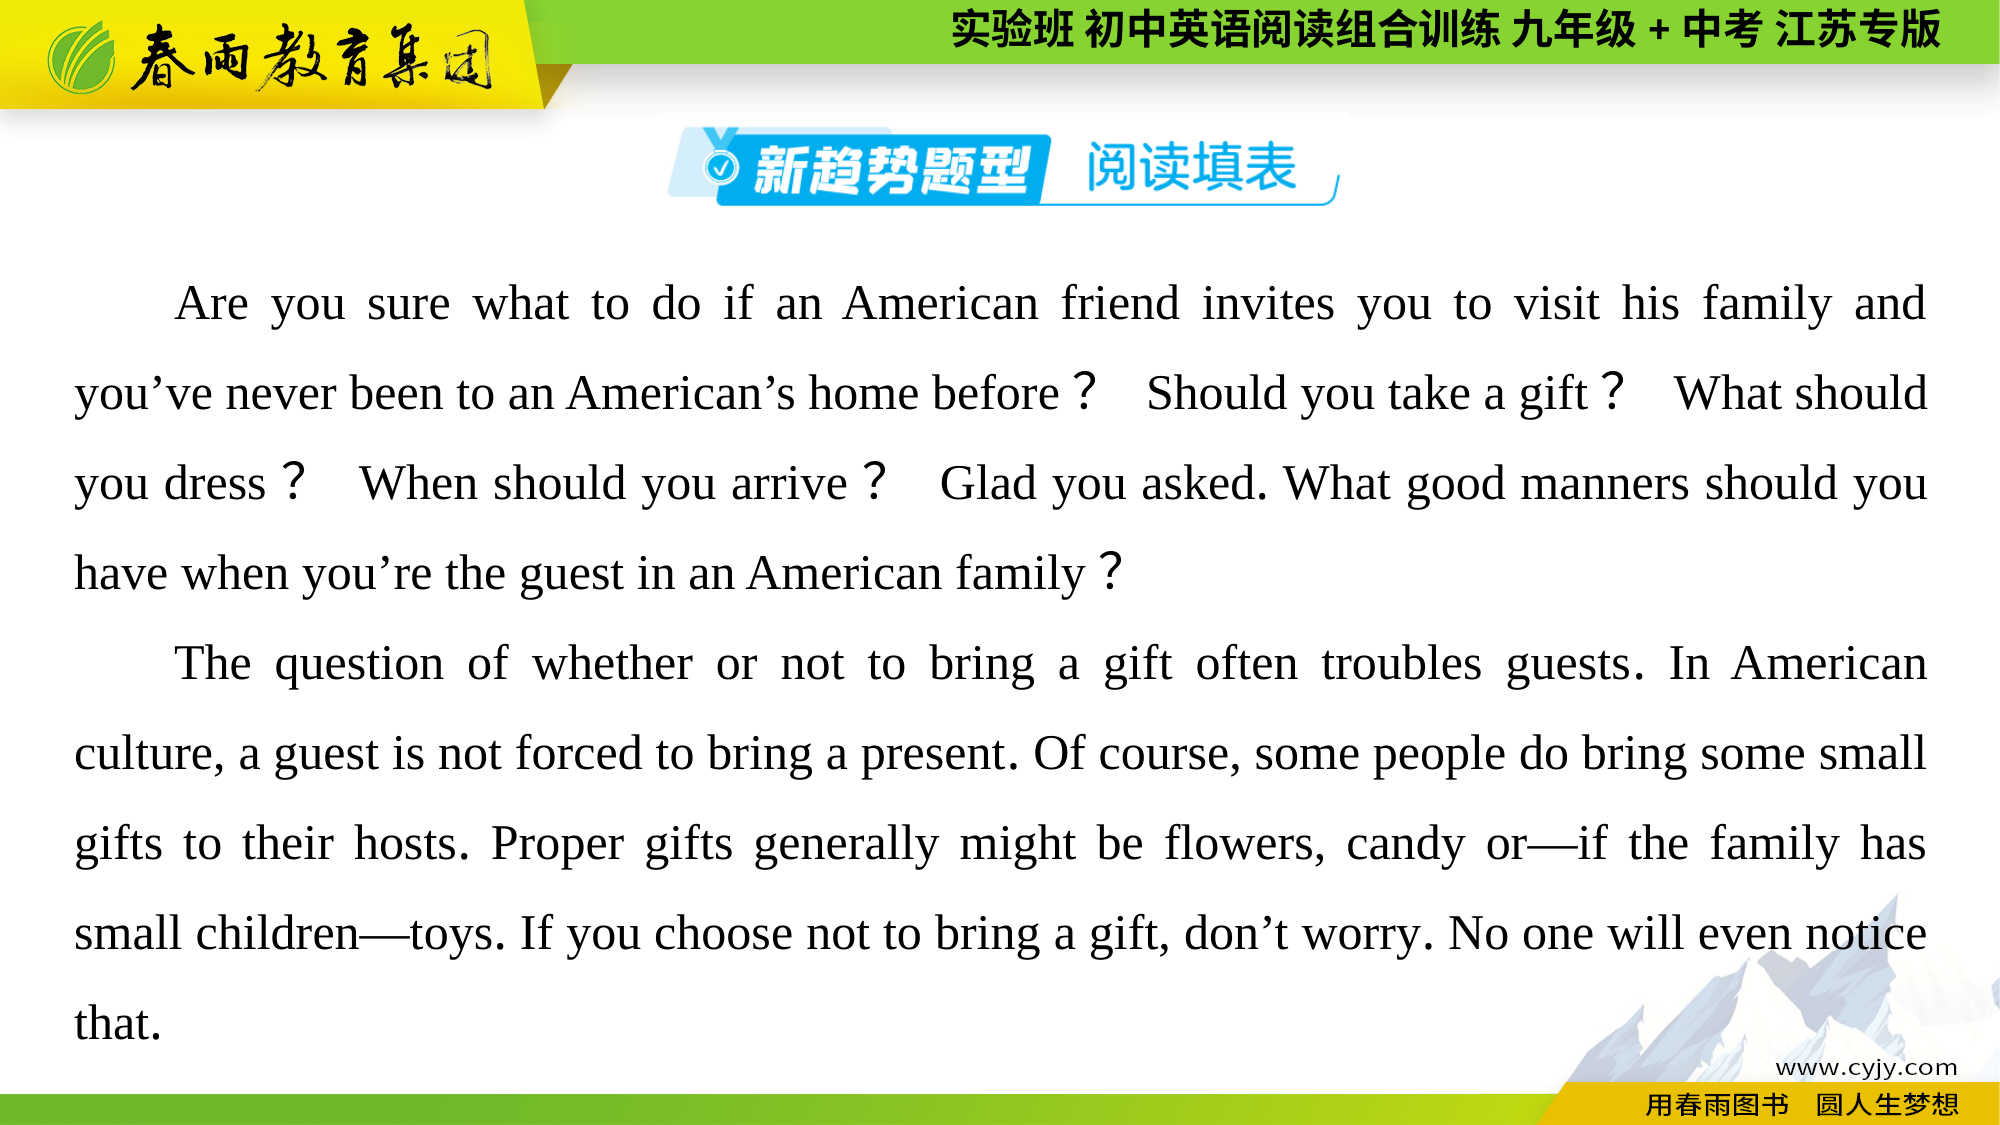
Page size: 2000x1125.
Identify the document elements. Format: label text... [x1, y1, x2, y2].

list Are you sure what to do if an American friend invites you to visit his family and you’ve never been to an American’s home before？ Should you take a gift？ What should you dress？ When should you arrive？ Glad you asked. What good manners should you have when you’re the guest in an American family？ The question of whether or not to bring a gift often troubles guests. In American culture, a guest is not forced to bring a present. Of course, some people do bring some small gifts to their hosts. Proper gifts generally might be flowers, candy or—if the family has small children—toys. If you choose not to bring a gift, don’t worry. No one will even notice that. [59, 231, 1944, 1054]
picture [0, 0, 2000, 1125]
